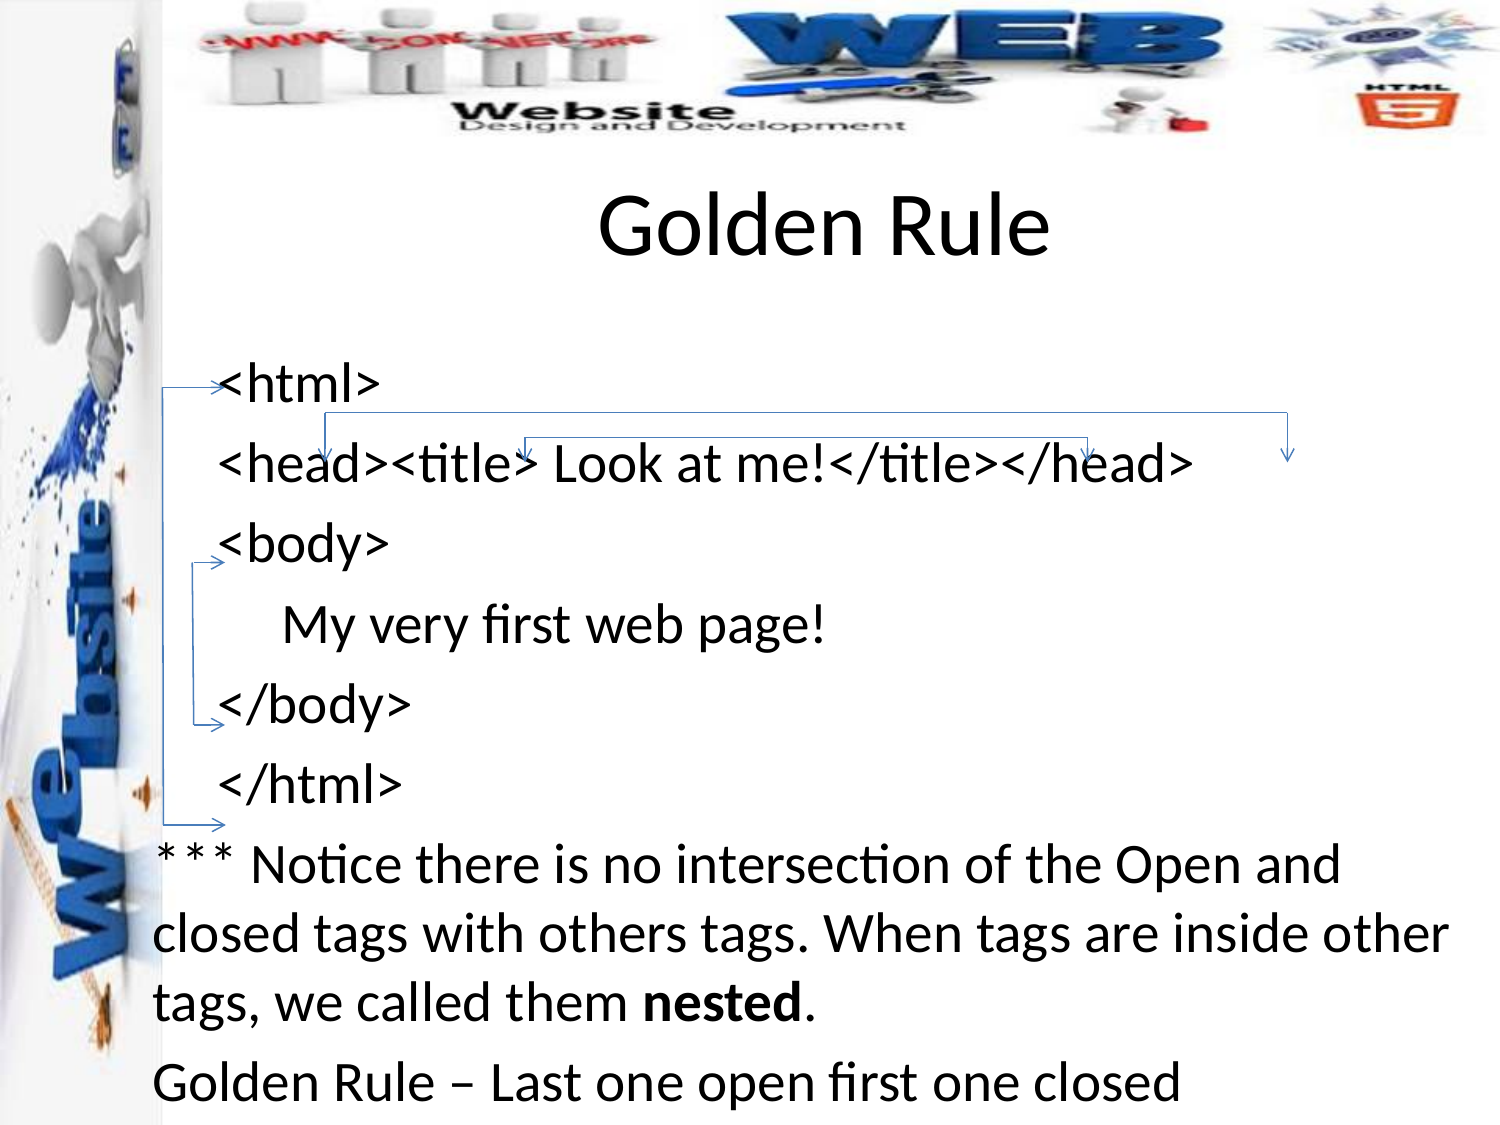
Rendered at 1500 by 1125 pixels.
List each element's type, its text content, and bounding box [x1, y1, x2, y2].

list <html> <head><title> Look at me!</title></head> <body> My very first web page! </body> </html> *** Notice there is no intersection of the Open and closed tags with others tags. When tags are inside other tags, we called them nested. Golden Rule – Last one open first one closed [137, 337, 1500, 1125]
picture [0, 0, 1500, 1125]
title Golden Rule [150, 125, 1500, 313]
